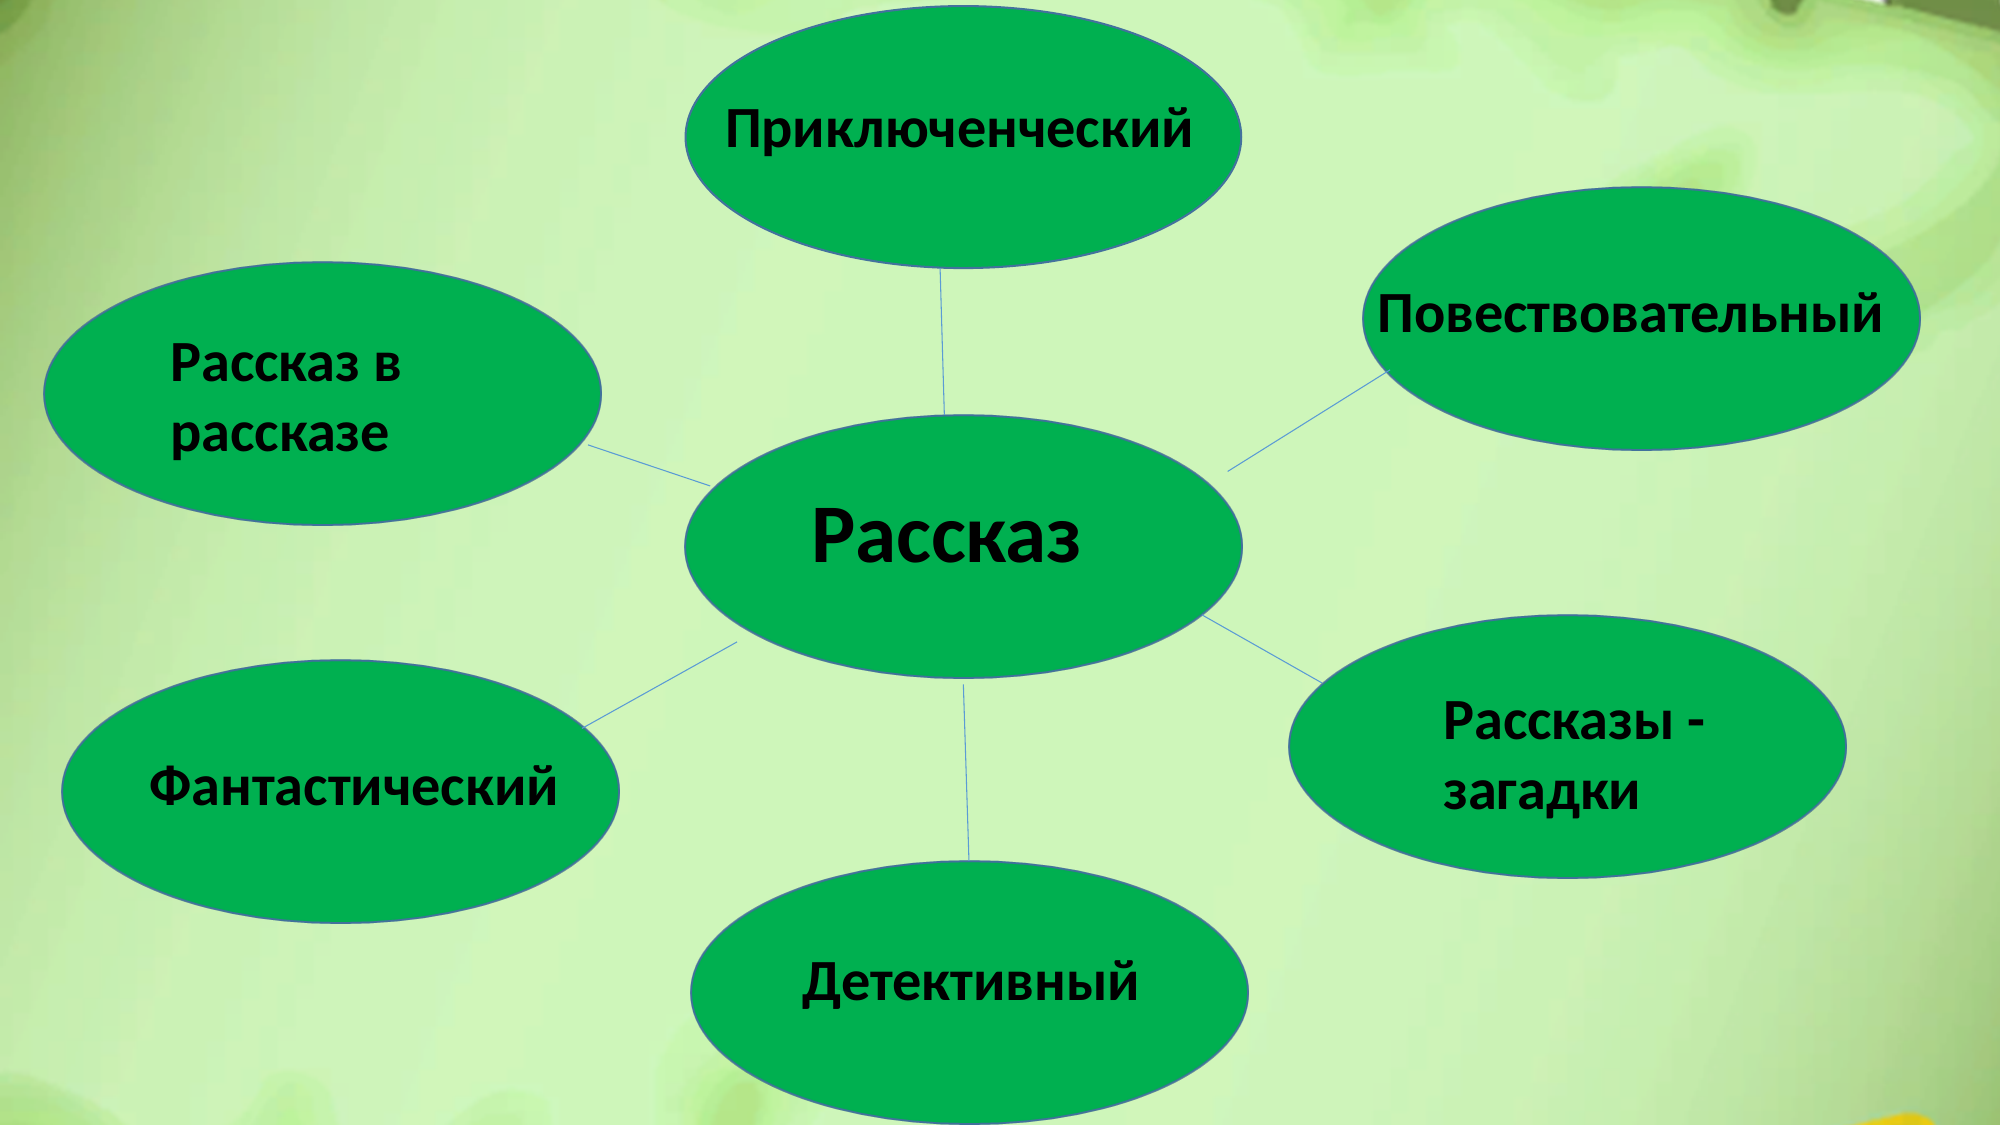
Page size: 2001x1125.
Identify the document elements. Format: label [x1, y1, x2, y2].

text_box [581, 641, 737, 729]
text_box [587, 444, 711, 486]
text_box [940, 268, 945, 415]
text_box [1201, 614, 1322, 684]
text_box [963, 684, 970, 861]
picture [0, 0, 2000, 1125]
text_box [1227, 369, 1391, 472]
